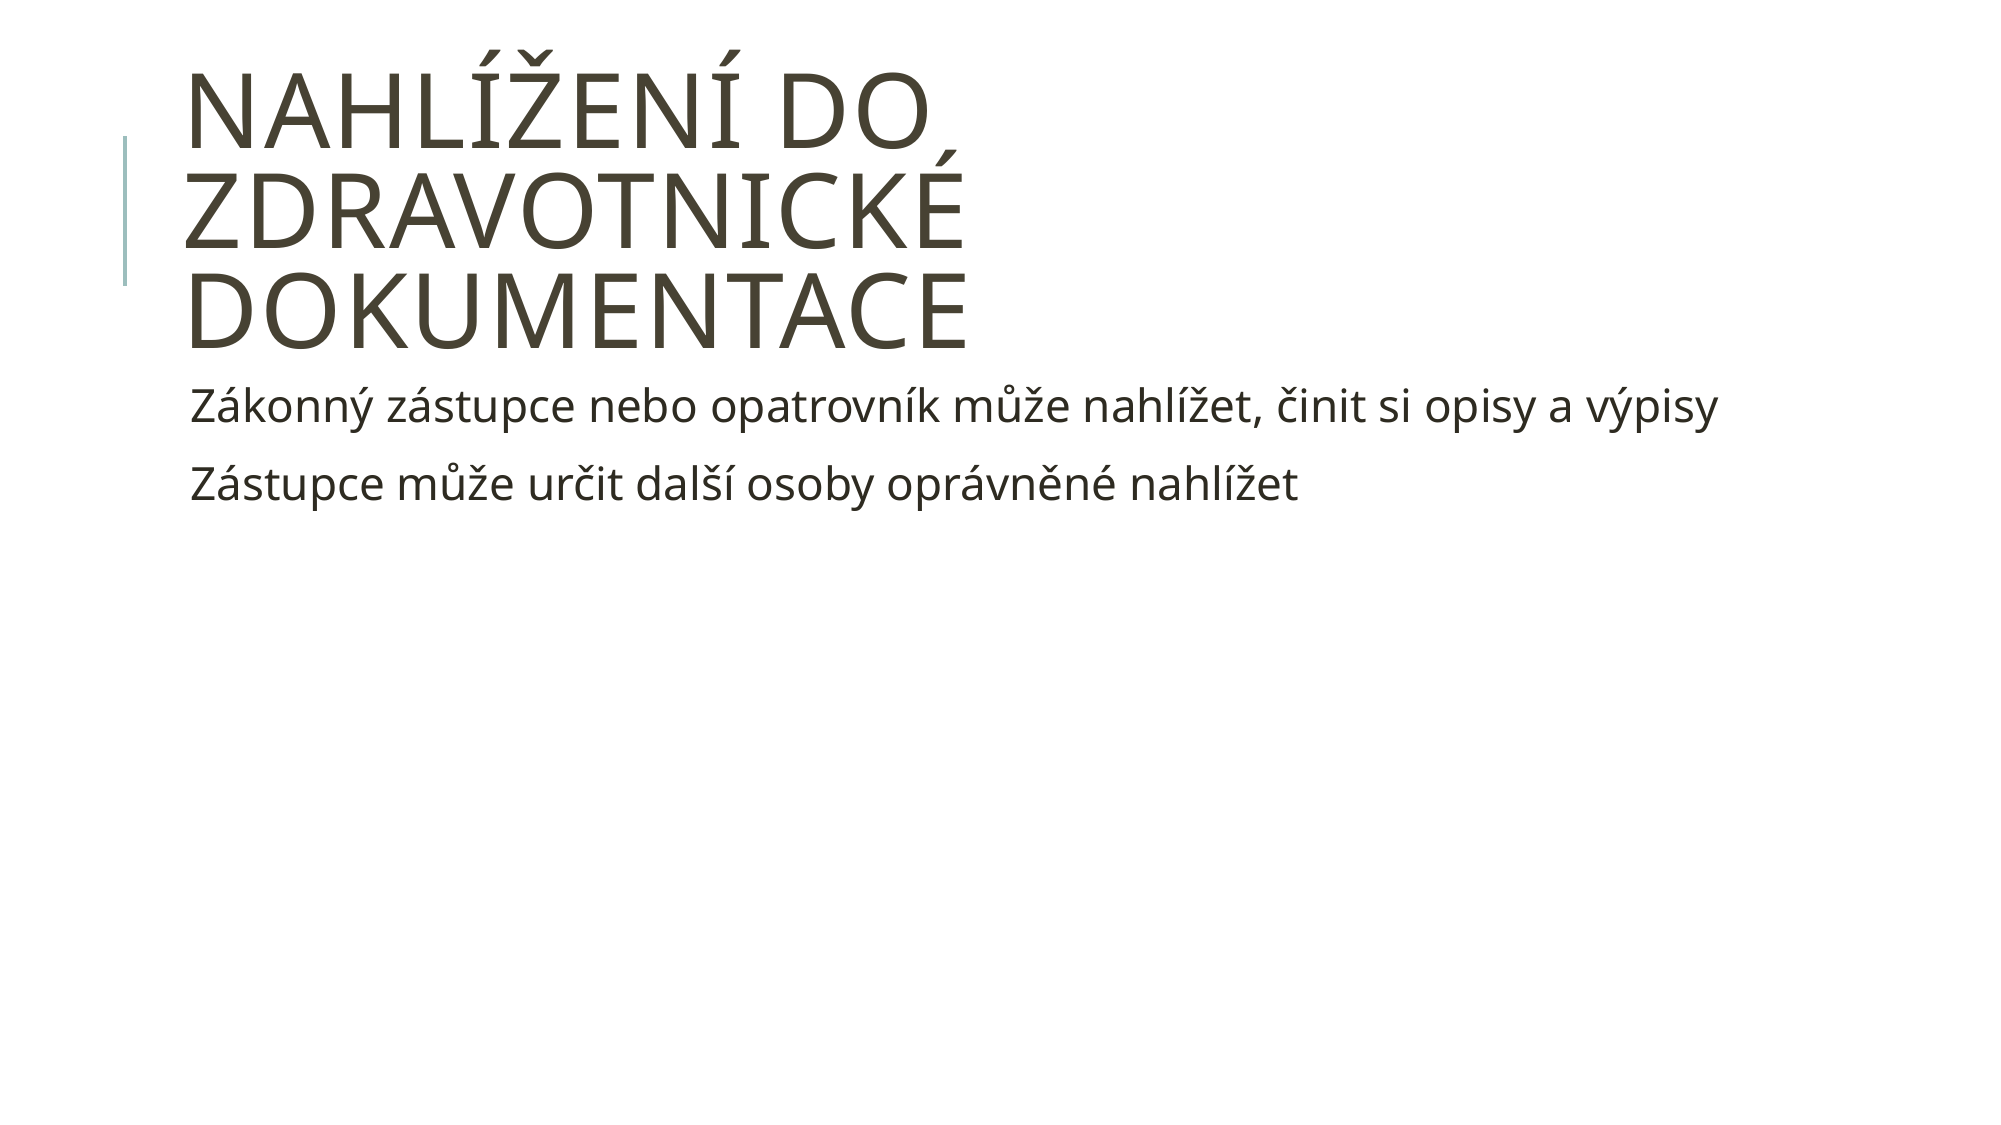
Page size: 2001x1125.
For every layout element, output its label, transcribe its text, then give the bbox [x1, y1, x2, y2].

list Zákonný zástupce nebo opatrovník může nahlížet, činit si opisy a výpisy Zástupce může určit další osoby oprávněné nahlížet [168, 375, 1763, 1035]
title Nahlížení do zdravotnické dokumentace [168, 96, 1763, 342]
